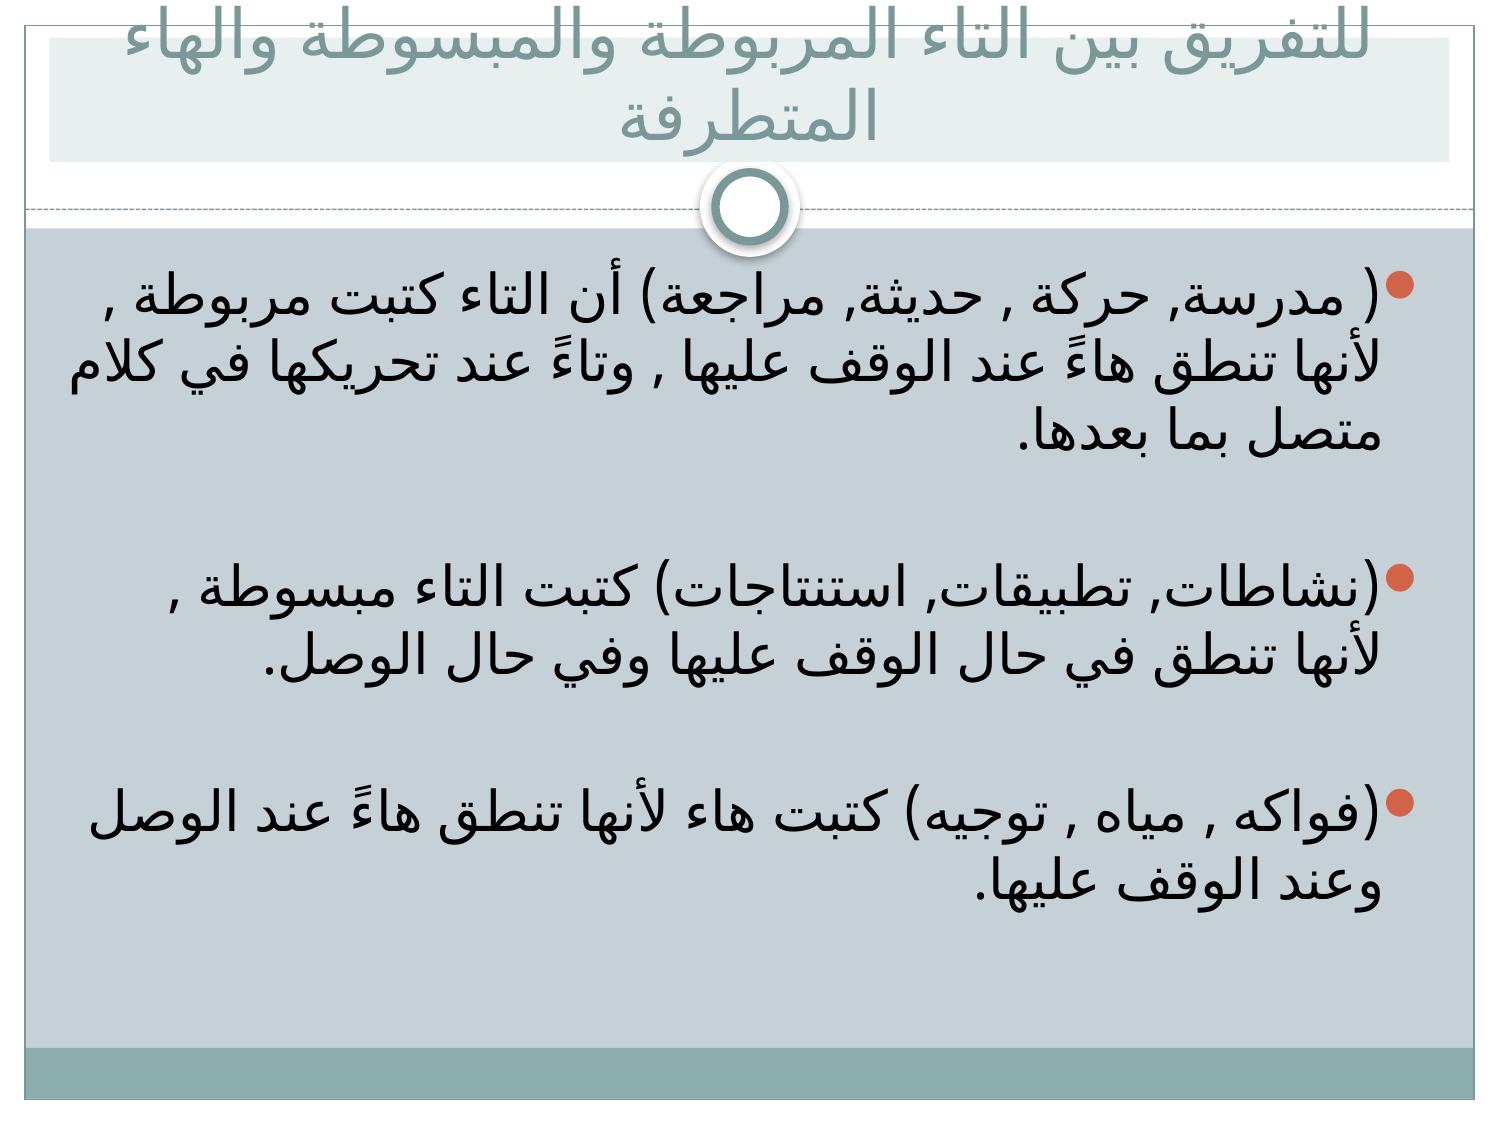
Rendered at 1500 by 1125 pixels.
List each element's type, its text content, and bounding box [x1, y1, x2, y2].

title للتفريق بين التاء المربوطة والمبسوطة والهاء المتطرفة [49, 37, 1450, 162]
list ( مدرسة, حركة , حديثة, مراجعة) أن التاء كتبت مربوطة , لأنها تنطق هاءً عند الوقف عليها , وتاءً عند تحريكها في كلام متصل بما بعدها. (نشاطات, تطبيقات, استنتاجات) كتبت التاء مبسوطة , لأنها تنطق في حال الوقف عليها وفي حال الوصل. (فواكه , مياه , توجيه) كتبت هاء لأنها تنطق هاءً عند الوصل وعند الوقف عليها. [49, 250, 1445, 1001]
